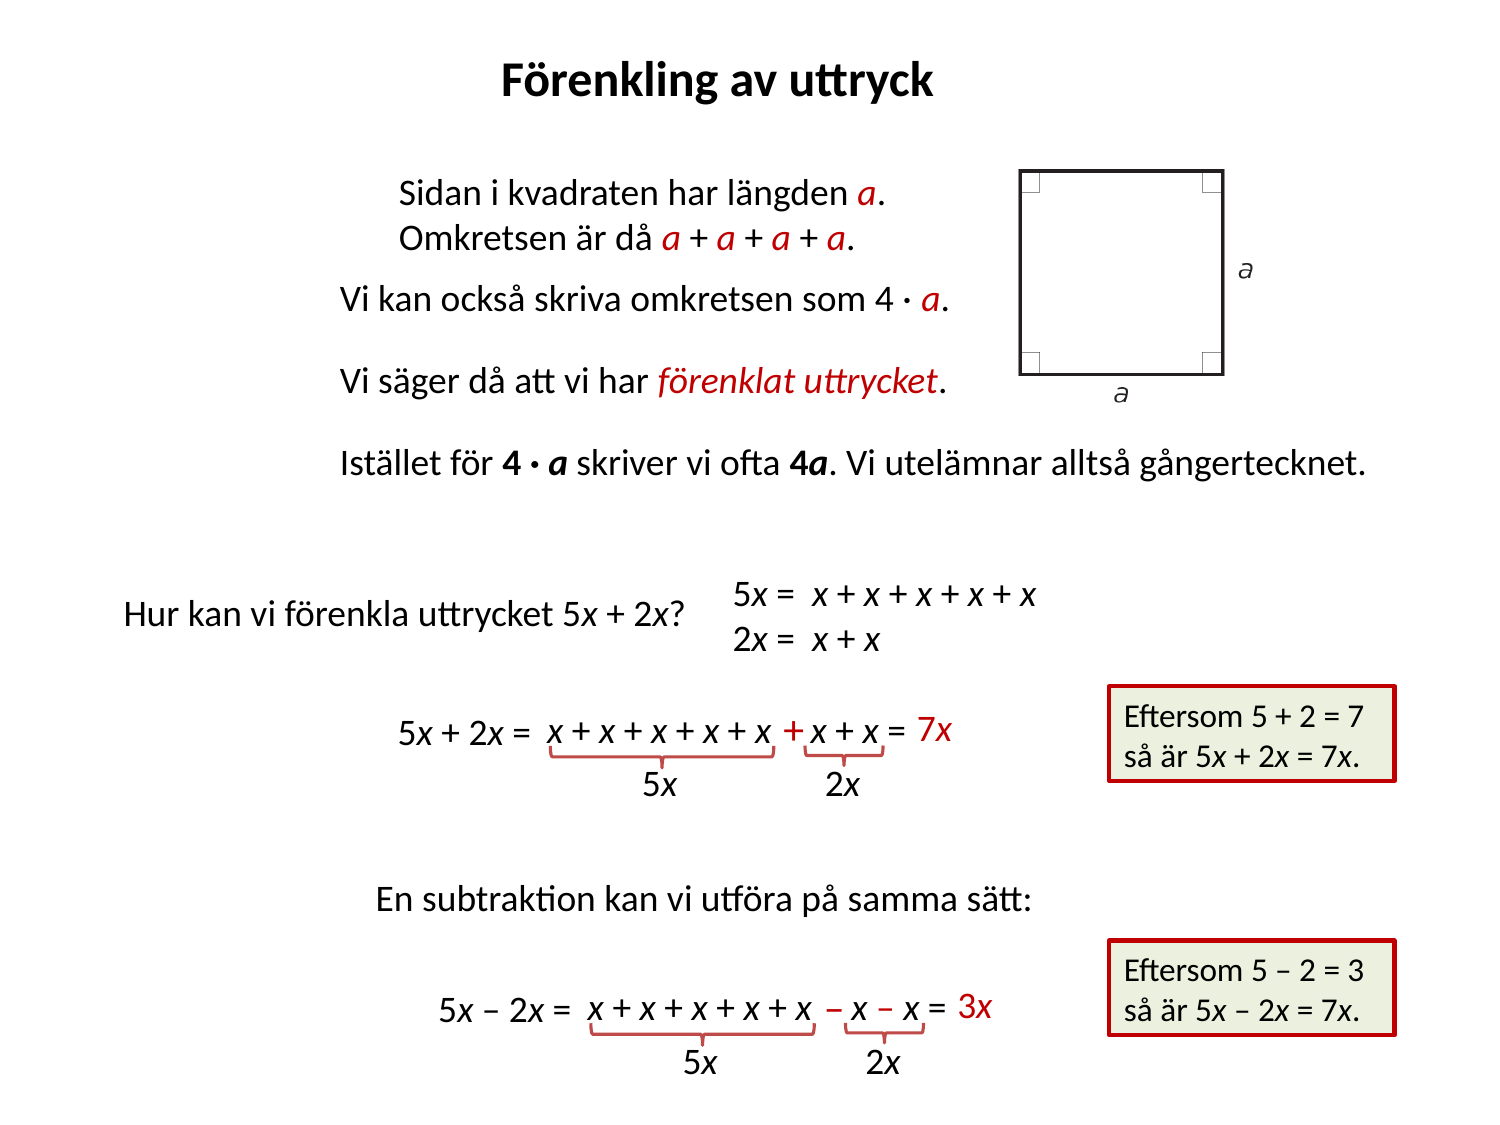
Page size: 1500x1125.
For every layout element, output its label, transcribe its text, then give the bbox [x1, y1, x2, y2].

picture [1002, 150, 1277, 416]
text_box x + x = [795, 698, 932, 758]
text_box Istället för 4 · a skriver vi ofta 4a. Vi utelämnar alltså gångertecknet. [325, 430, 1409, 491]
text_box Hur kan vi förenkla uttrycket 5x + 2x? [108, 581, 717, 642]
text_box En subtraktion kan vi utföra på samma sätt: [360, 866, 1187, 926]
text_box Eftersom 5 – 2 = 3 så är 5x – 2x = 7x. [1107, 938, 1397, 1037]
text_box 5x [627, 752, 717, 812]
text_box 2x = x + x [717, 606, 953, 666]
text_box x – x = [836, 975, 973, 1036]
text_box [549, 745, 775, 758]
text_box x + x + x + x + x [532, 698, 768, 758]
text_box 2x [850, 1029, 932, 1090]
text_box Sidan i kvadraten har längden a. Omkretsen är då a + a + a + a. [384, 160, 924, 266]
text_box x + x + x + x + x [572, 975, 809, 1036]
text_box Vi kan också skriva omkretsen som 4 · a. [325, 266, 983, 327]
text_box 7x [902, 696, 977, 757]
text_box [804, 745, 884, 767]
text_box – [809, 973, 870, 1039]
text_box Förenkling av uttryck [475, 39, 1029, 115]
text_box Vi säger då att vi har förenklat uttrycket. [325, 348, 983, 409]
text_box 5x – 2x = [423, 977, 608, 1038]
text_box 2x [810, 752, 892, 812]
text_box Eftersom 5 + 2 = 7 så är 5x + 2x = 7x. [1107, 684, 1397, 783]
text_box [590, 1023, 816, 1036]
text_box 5x = x + x + x + x + x [717, 562, 1327, 622]
text_box 5x [667, 1029, 758, 1090]
text_box [844, 1022, 925, 1044]
text_box 3x [942, 973, 1017, 1034]
text_box + [768, 696, 830, 761]
text_box 5x + 2x = [382, 700, 568, 760]
